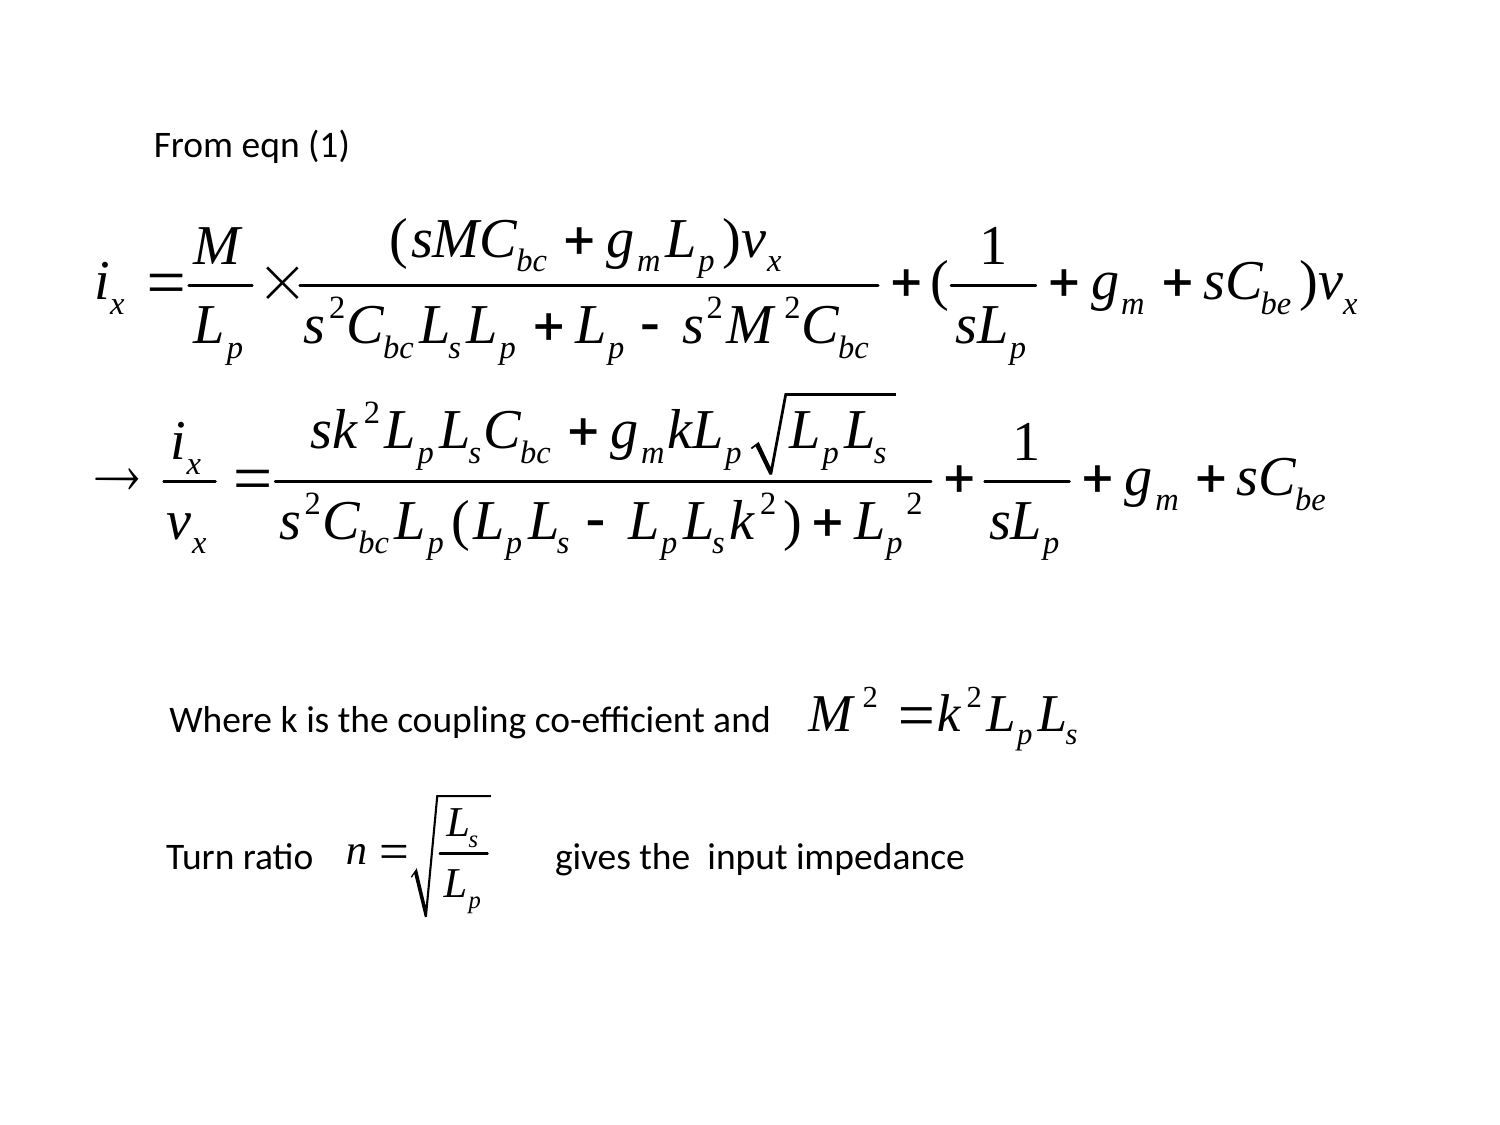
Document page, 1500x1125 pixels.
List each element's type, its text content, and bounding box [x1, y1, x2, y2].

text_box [87, 199, 1368, 576]
text_box From eqn (1) [138, 112, 365, 173]
text_box gives the input impedance [540, 824, 989, 885]
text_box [339, 785, 499, 925]
text_box Turn ratio [151, 824, 334, 885]
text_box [799, 673, 1088, 763]
text_box Where k is the coupling co-efficient and [154, 687, 794, 748]
